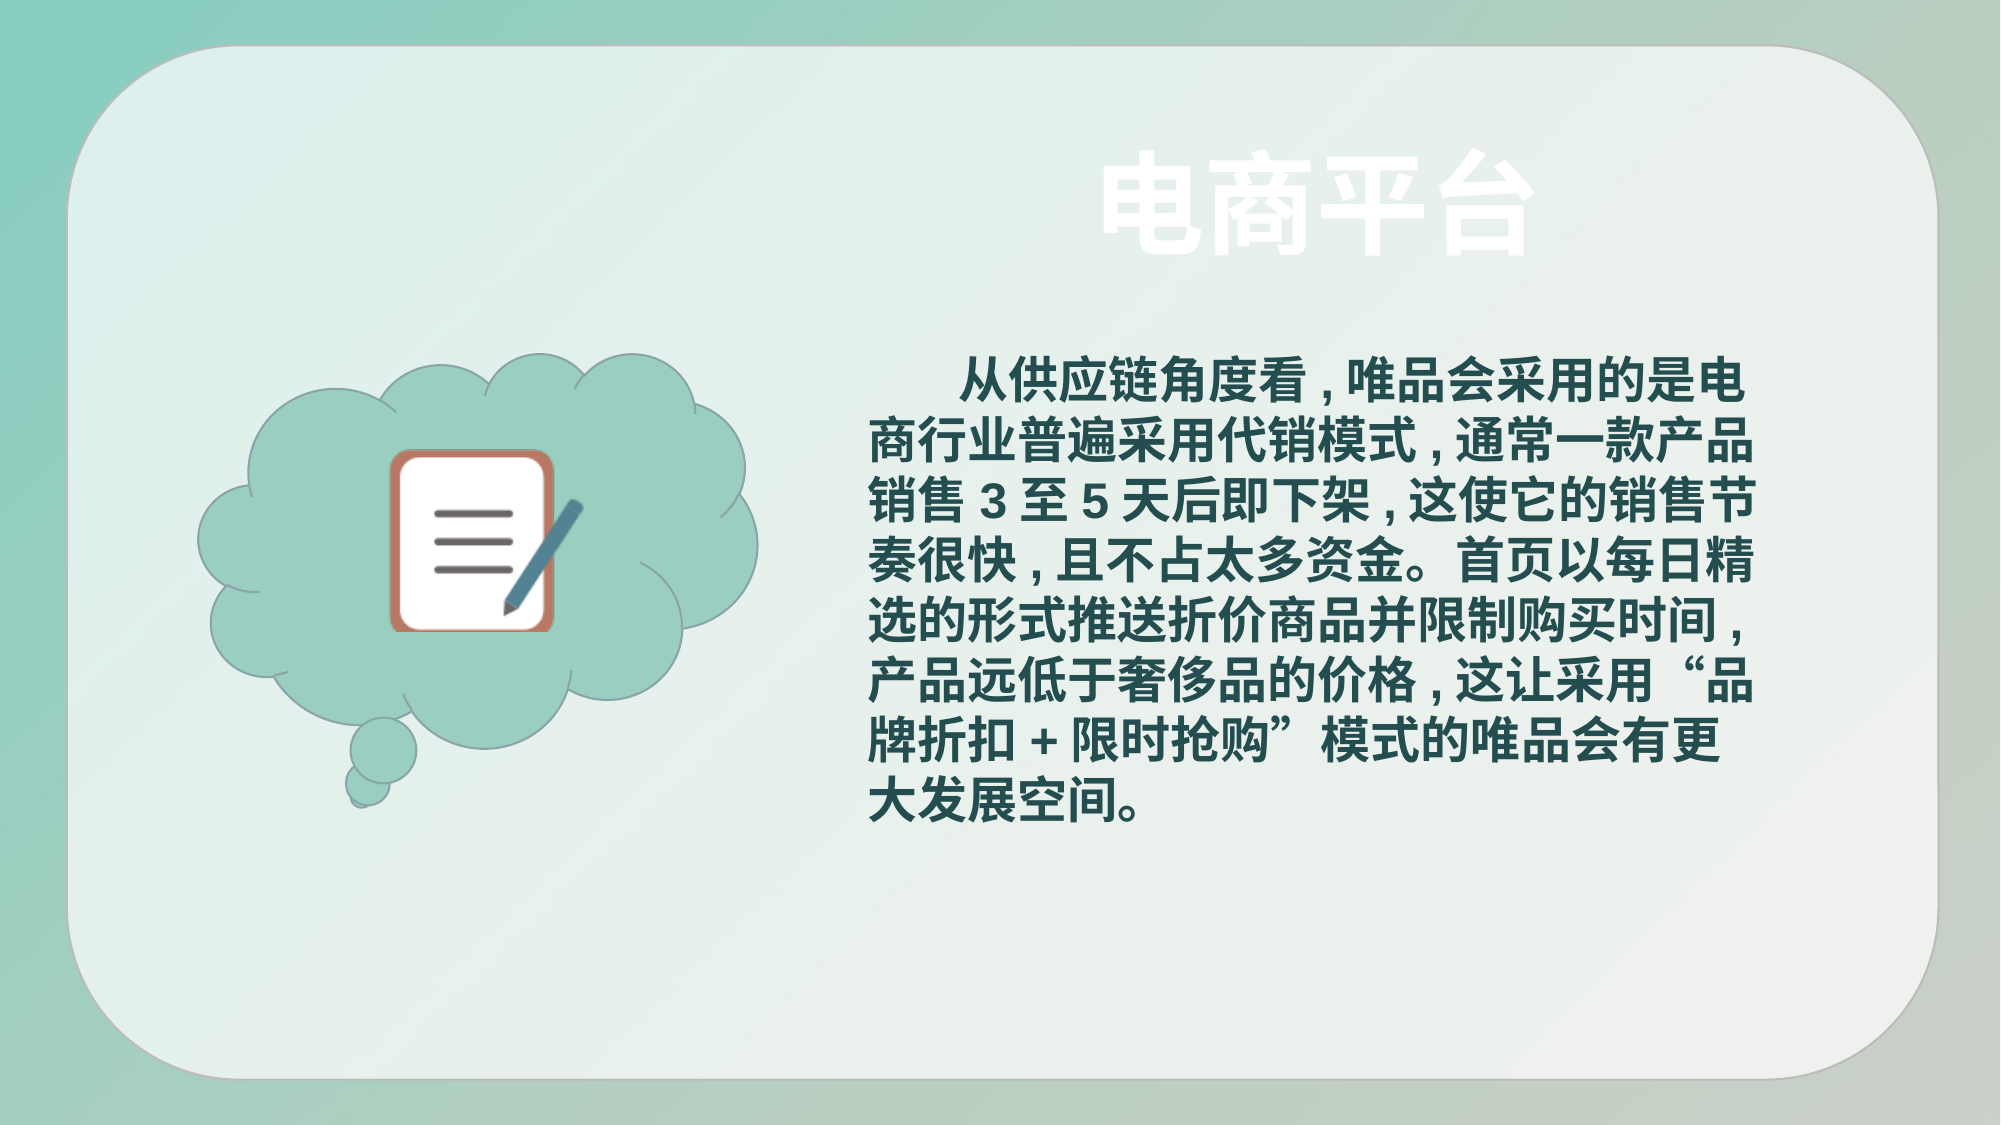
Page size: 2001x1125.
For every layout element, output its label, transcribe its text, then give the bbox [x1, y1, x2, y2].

picture [0, 0, 2001, 1125]
text_box 从供应链角度看,唯品会采用的是电商行业普遍采用代销模式,通常一款产品销售3至5天后即下架,这使它的销售节奏很快,且不占太多资金。首页以每日精选的形式推送折价商品并限制购买时间,产品远低于奢侈品的价格,这让采用“品牌折扣+限时抢购”模式的唯品会有更大发展空间。 [852, 340, 1780, 836]
text_box 电商平台 [1076, 125, 1557, 276]
text_box 1 [65, 44, 1940, 1081]
text_box [197, 353, 759, 809]
